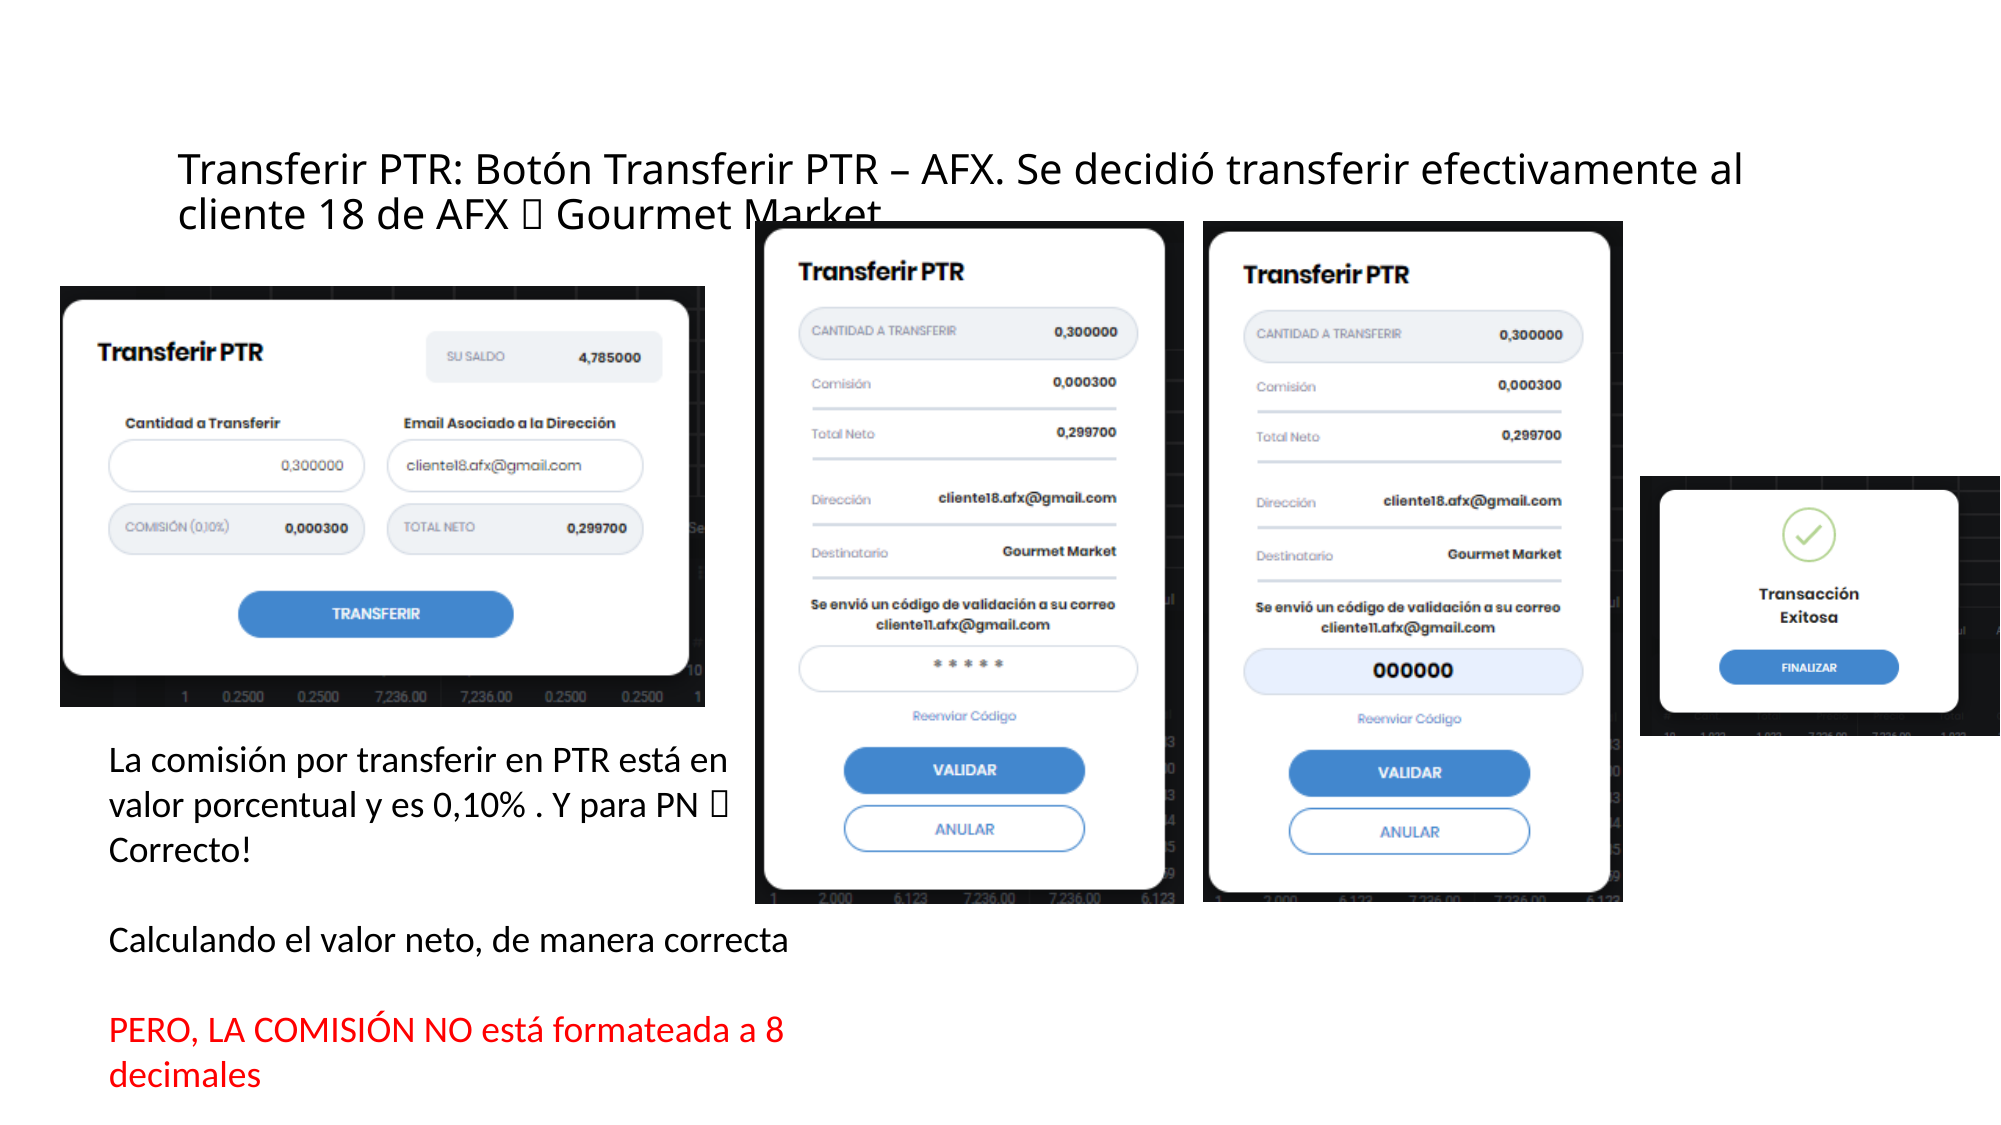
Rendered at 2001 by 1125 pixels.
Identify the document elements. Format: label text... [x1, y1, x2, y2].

picture [755, 221, 1184, 904]
picture [1640, 476, 2000, 736]
text_box Transferir PTR: Botón Transferir PTR – AFX. Se decidió transferir efectivamente al cliente 18 de AFX  Gourmet Market [162, 84, 1888, 303]
picture [1203, 221, 1623, 902]
picture [60, 286, 705, 707]
text_box La comisión por transferir en PTR está en valor porcentual y es 0,10% . Y para PN  Correcto! Calculando el valor neto, de manera correcta PERO, LA COMISIÓN NO está formateada a 8 decimales [93, 727, 815, 1103]
